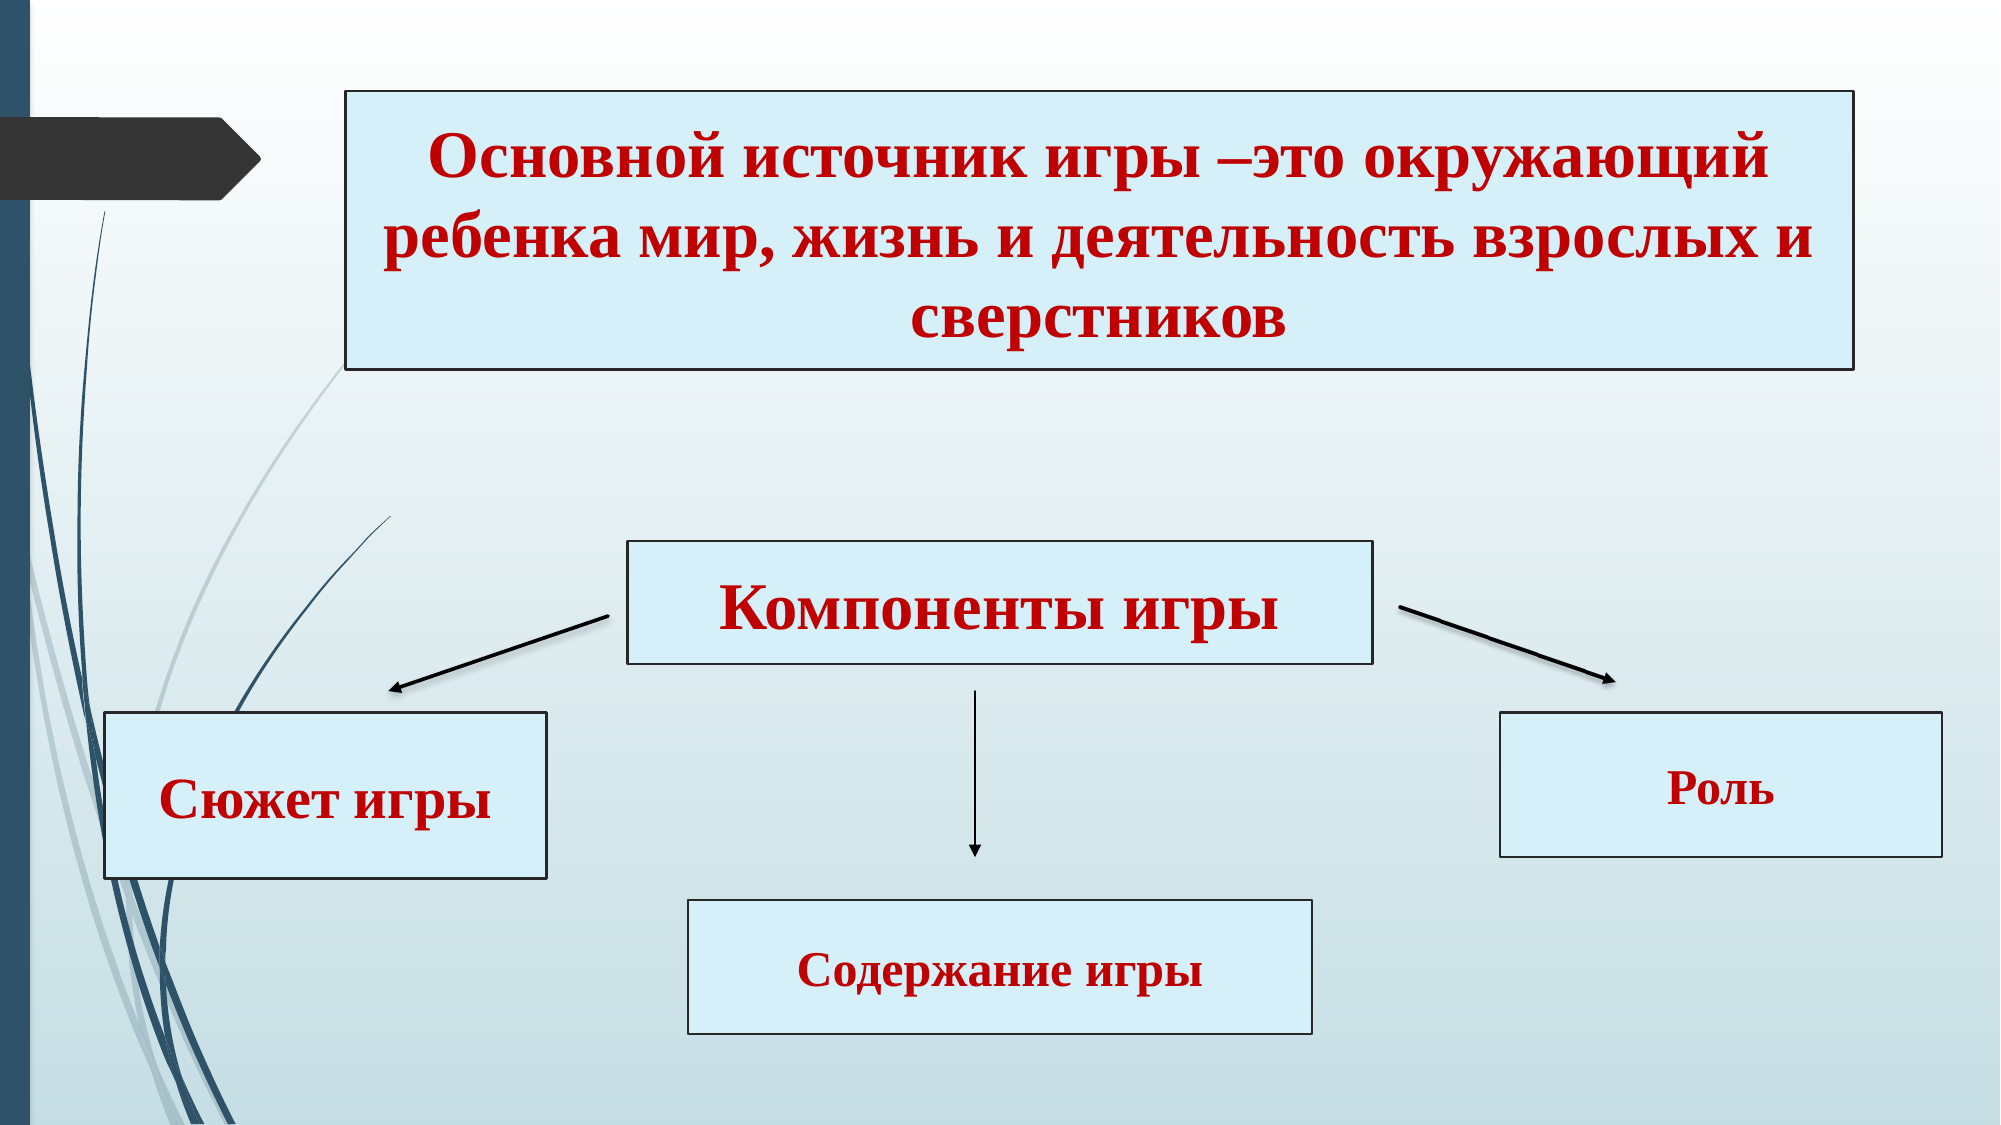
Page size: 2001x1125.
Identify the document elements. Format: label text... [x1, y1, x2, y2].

text_box Основной источник игры –это окружающий ребенка мир, жизнь и деятельность взрослых и сверстников [344, 90, 1855, 371]
picture [1391, 601, 1634, 706]
text_box Роль [1499, 711, 1943, 858]
text_box Компоненты игры [626, 540, 1374, 665]
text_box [388, 615, 609, 692]
text_box Сюжет игры [103, 711, 548, 880]
text_box Содержание игры [687, 899, 1313, 1035]
